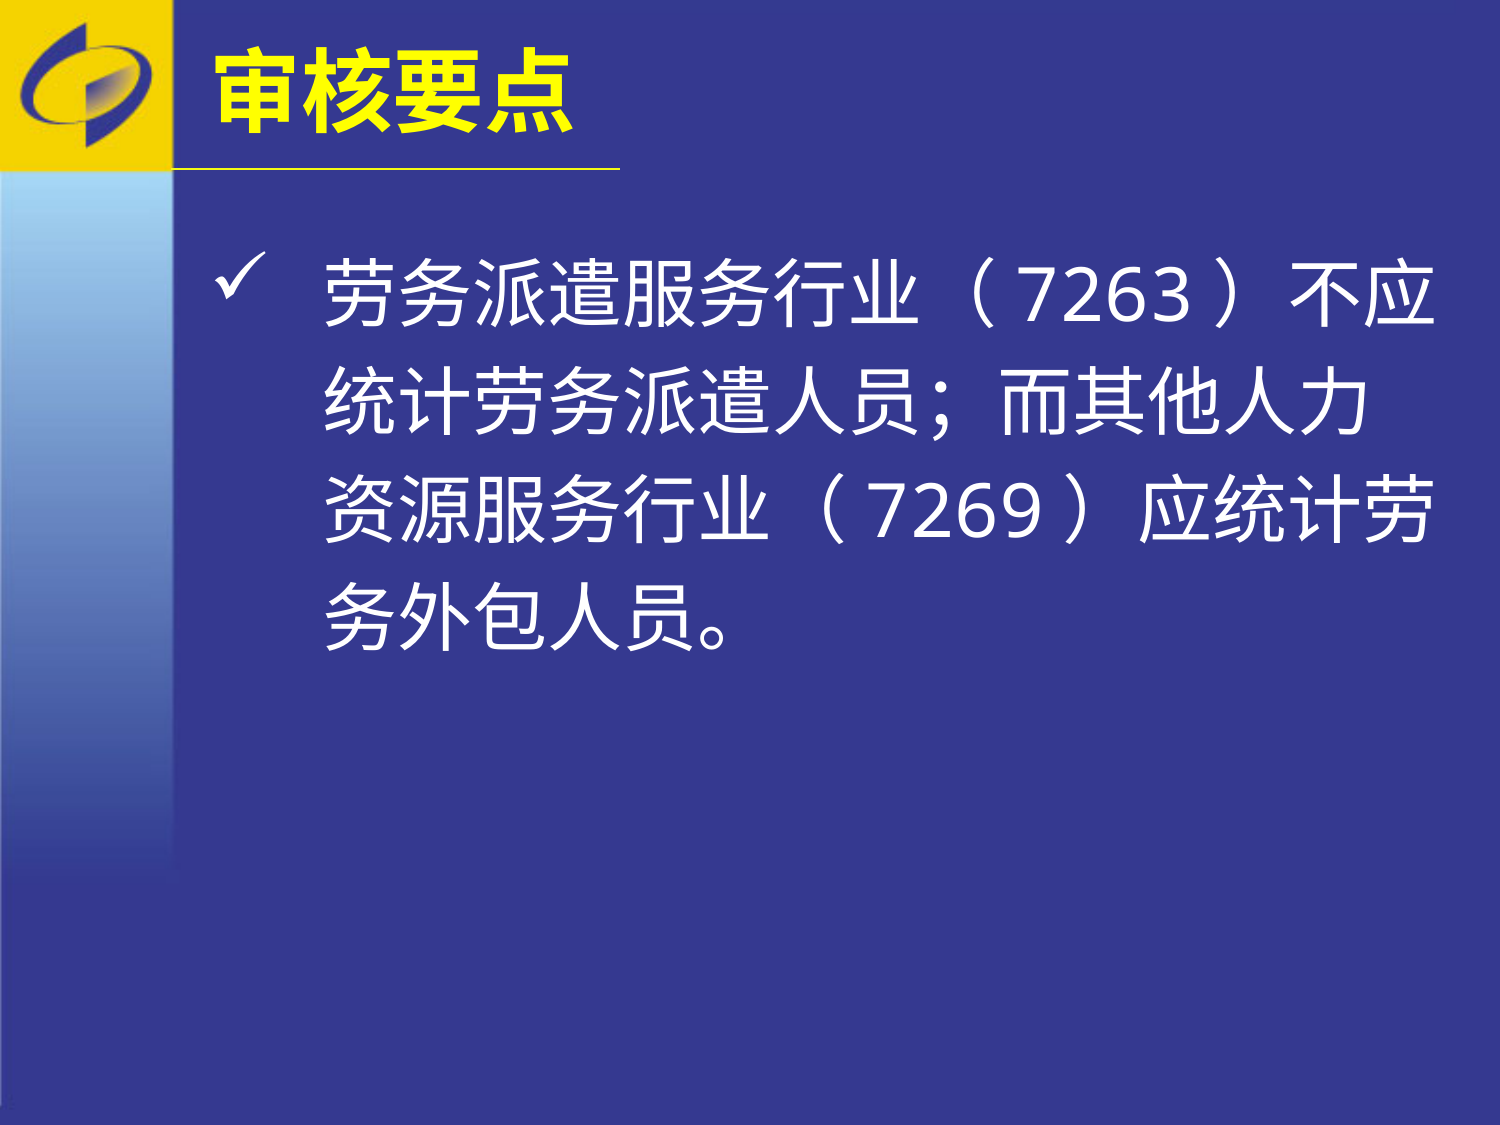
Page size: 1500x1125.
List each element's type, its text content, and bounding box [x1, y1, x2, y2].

text_box 审核要点 [194, 25, 787, 151]
picture [0, 0, 1500, 1125]
text_box 劳务派遣服务行业（7263）不应统计劳务派遣人员；而其他人力资源服务行业（7269）应统计劳务外包人员。 [194, 220, 1458, 668]
